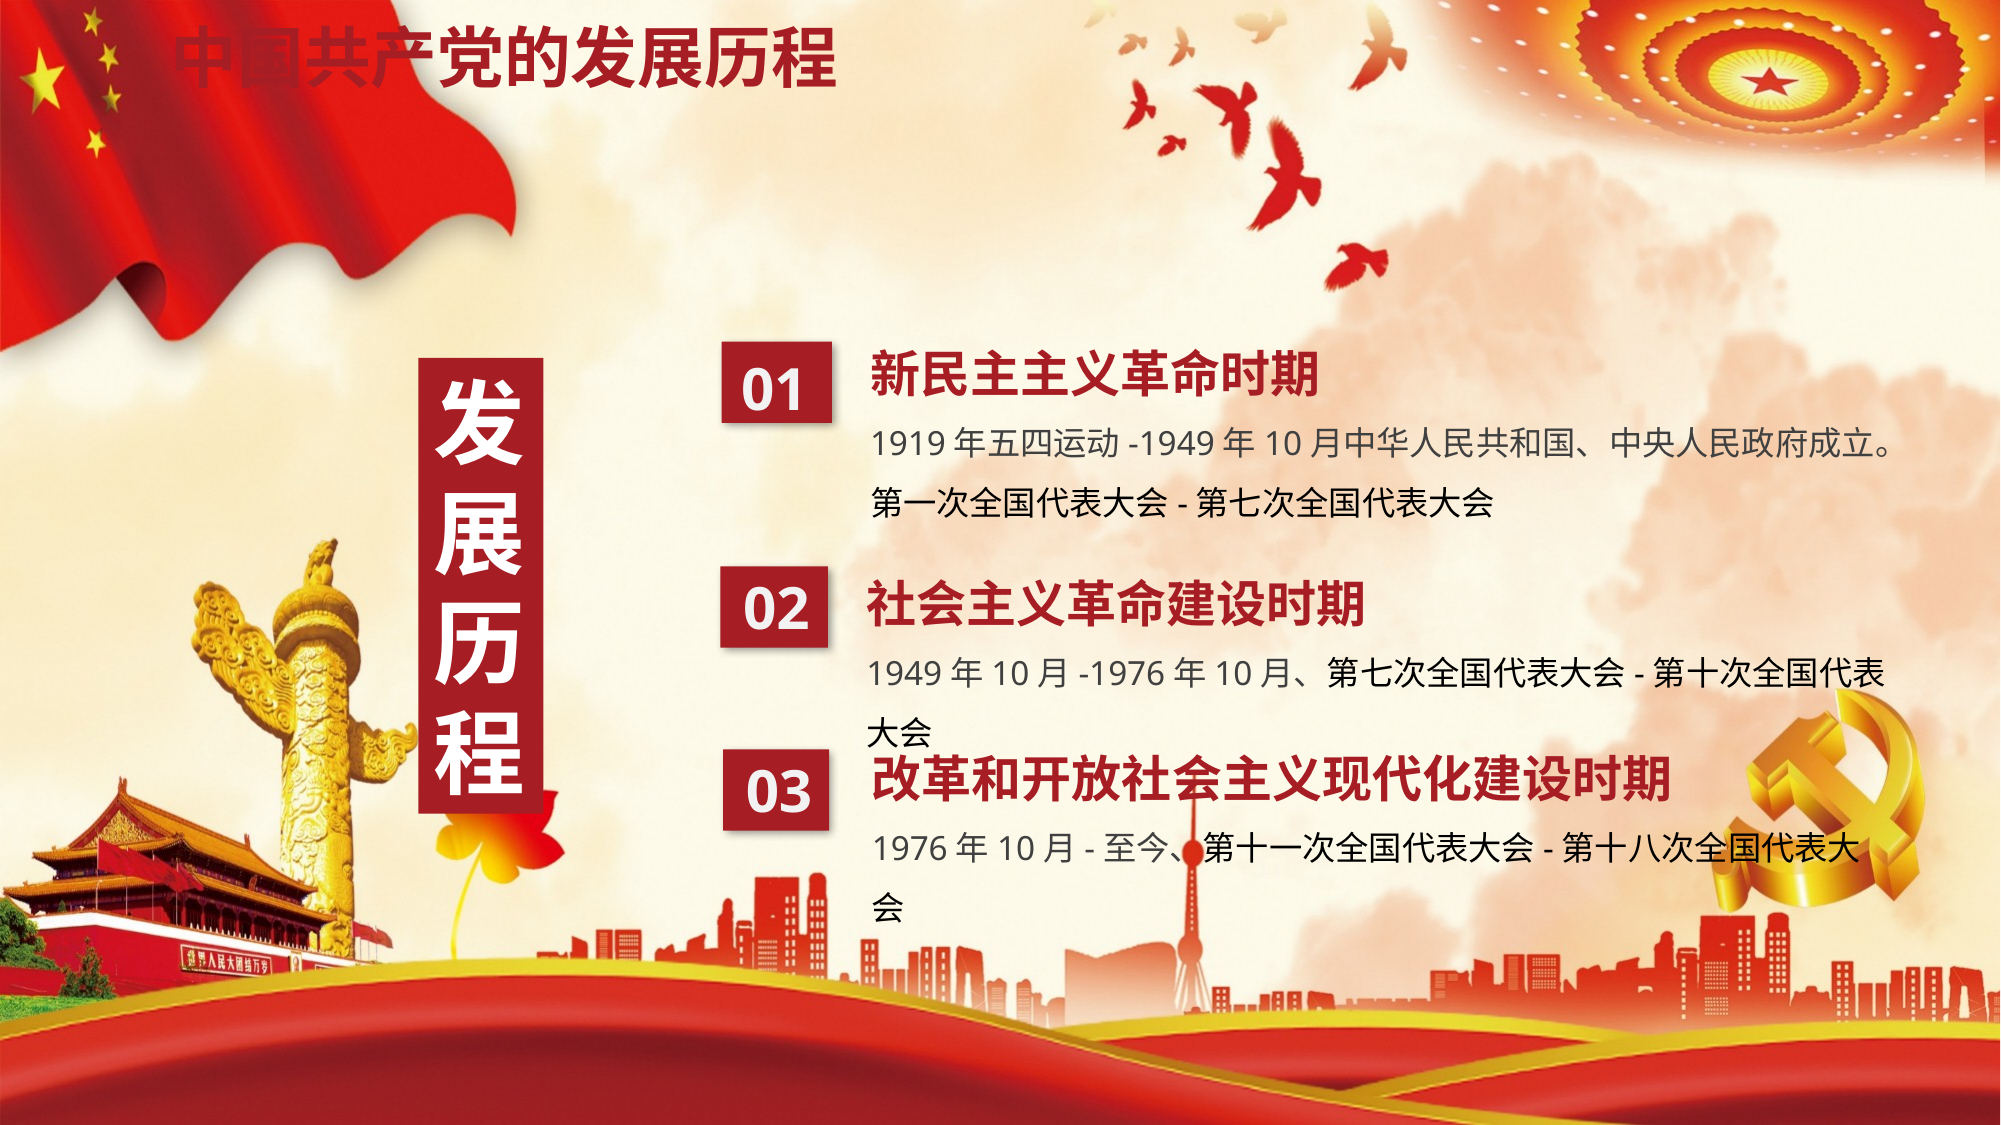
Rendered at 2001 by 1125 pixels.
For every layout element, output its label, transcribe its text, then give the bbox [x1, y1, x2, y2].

picture [0, 0, 2001, 1125]
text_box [721, 341, 832, 430]
title 中国共产党的发展历程 [155, 10, 1132, 113]
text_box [720, 564, 828, 650]
text_box 改革和开放社会主义现代化建设时期 1976年10月-至今、第十一次全国代表大会-第十八次全国代表大会 [857, 710, 1896, 935]
text_box 新民主主义革命时期 1919年五四运动-1949年10月中华人民共和国、中央人民政府成立。第一次全国代表大会-第七次全国代表大会 [855, 305, 1894, 530]
text_box 社会主义革命建设时期 1949年10月-1976年10月、第七次全国代表大会-第十次全国代表大会 [851, 534, 1920, 760]
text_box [723, 747, 831, 833]
text_box 发展历程 [417, 357, 545, 815]
